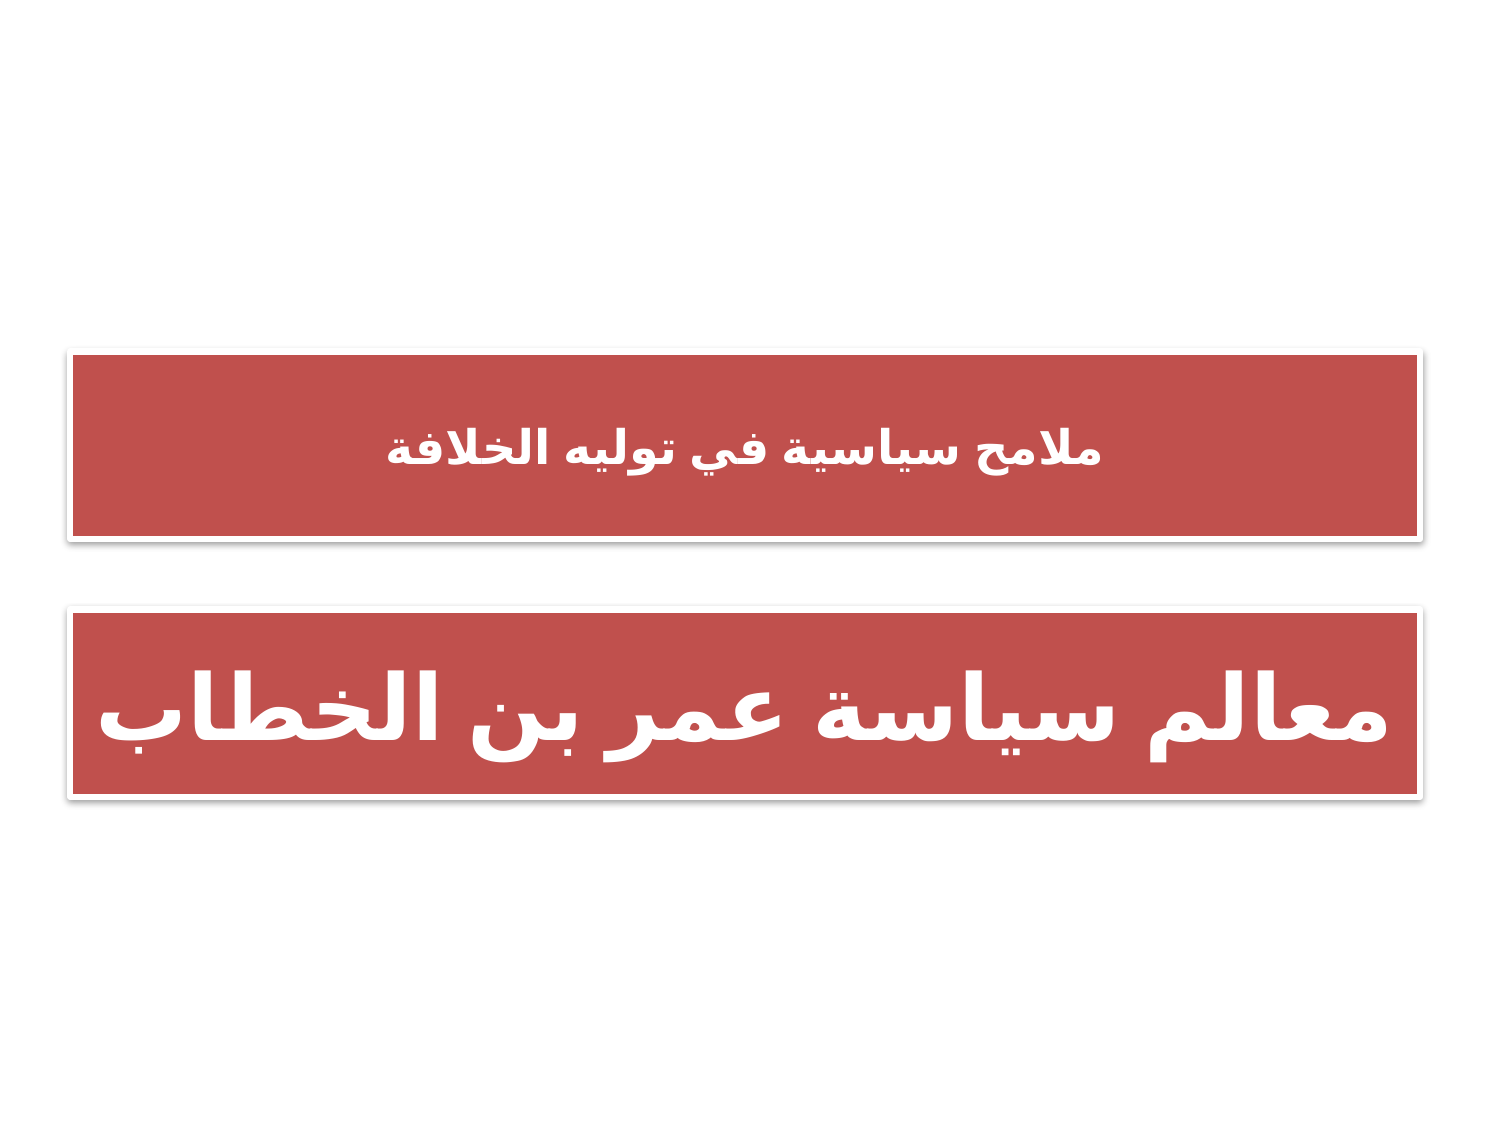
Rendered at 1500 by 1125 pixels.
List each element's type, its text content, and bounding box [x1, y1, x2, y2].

text_box معالم سياسة عمر بن الخطاب [67, 606, 1423, 800]
title ملامح سياسية في توليه الخلافة [67, 348, 1423, 542]
